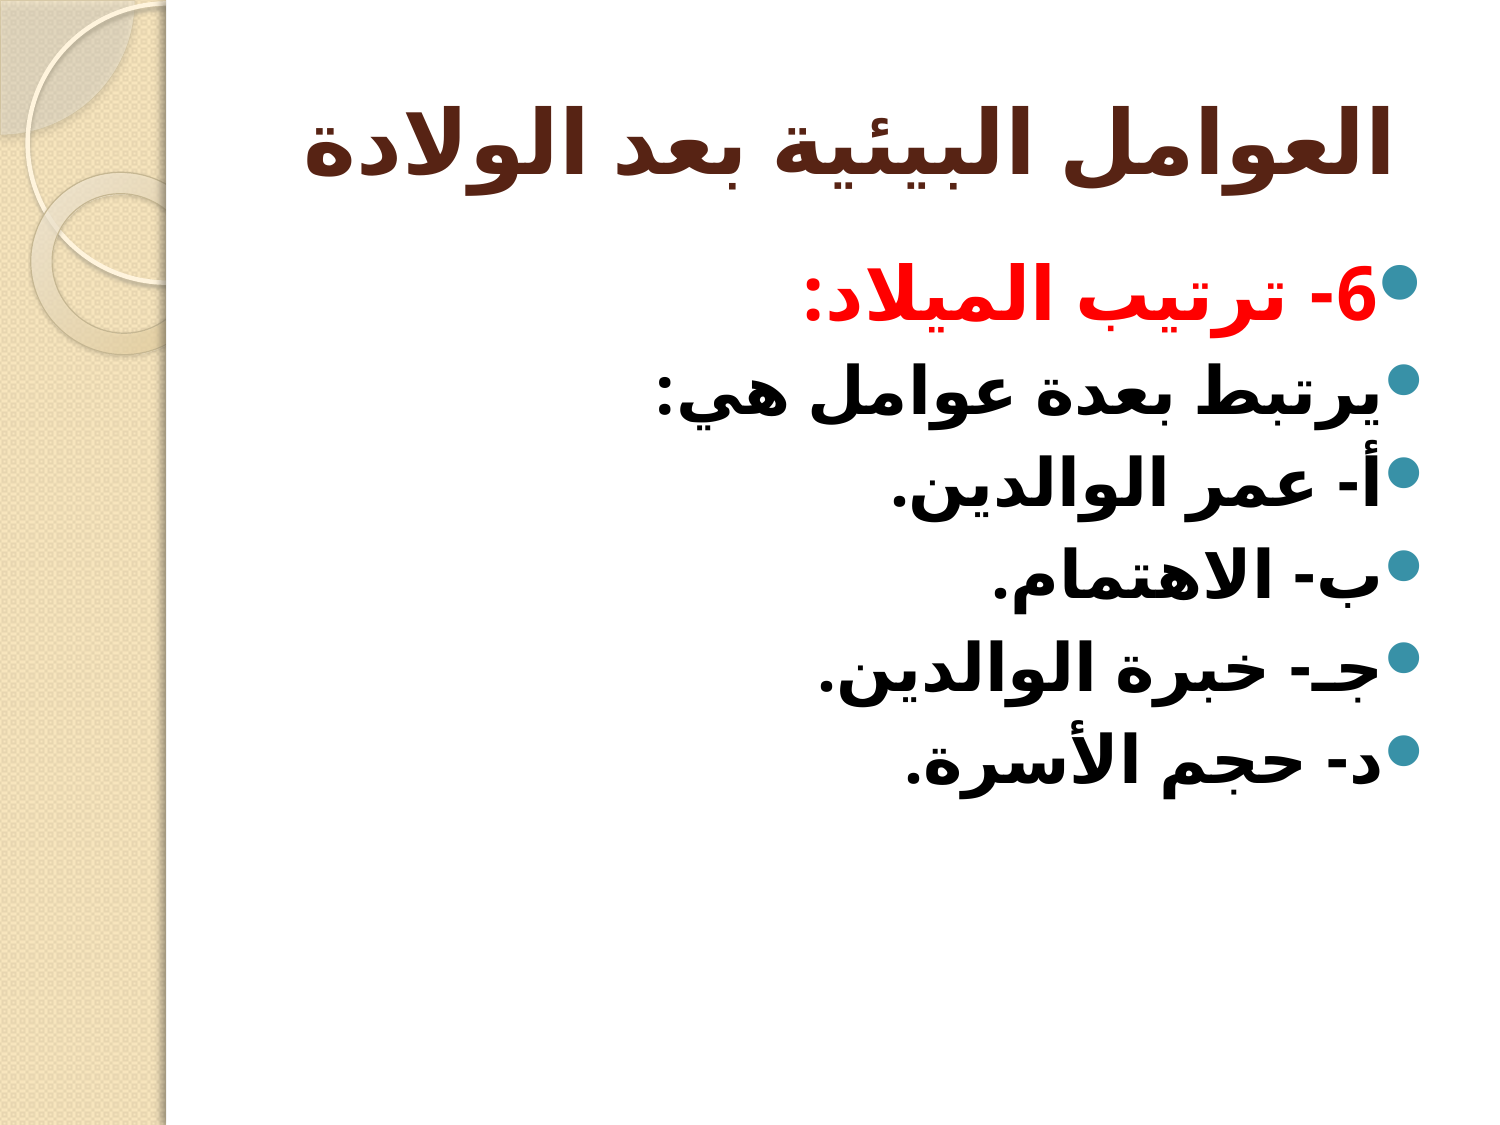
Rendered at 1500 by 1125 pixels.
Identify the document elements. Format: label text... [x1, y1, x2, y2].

list 6- ترتيب الميلاد: يرتبط بعدة عوامل هي: أ- عمر الوالدين. ب- الاهتمام. جـ- خبرة الوالدين. د- حجم الأسرة. [235, 237, 1466, 1025]
title العوامل البيئية بعد الولادة [235, 45, 1466, 233]
